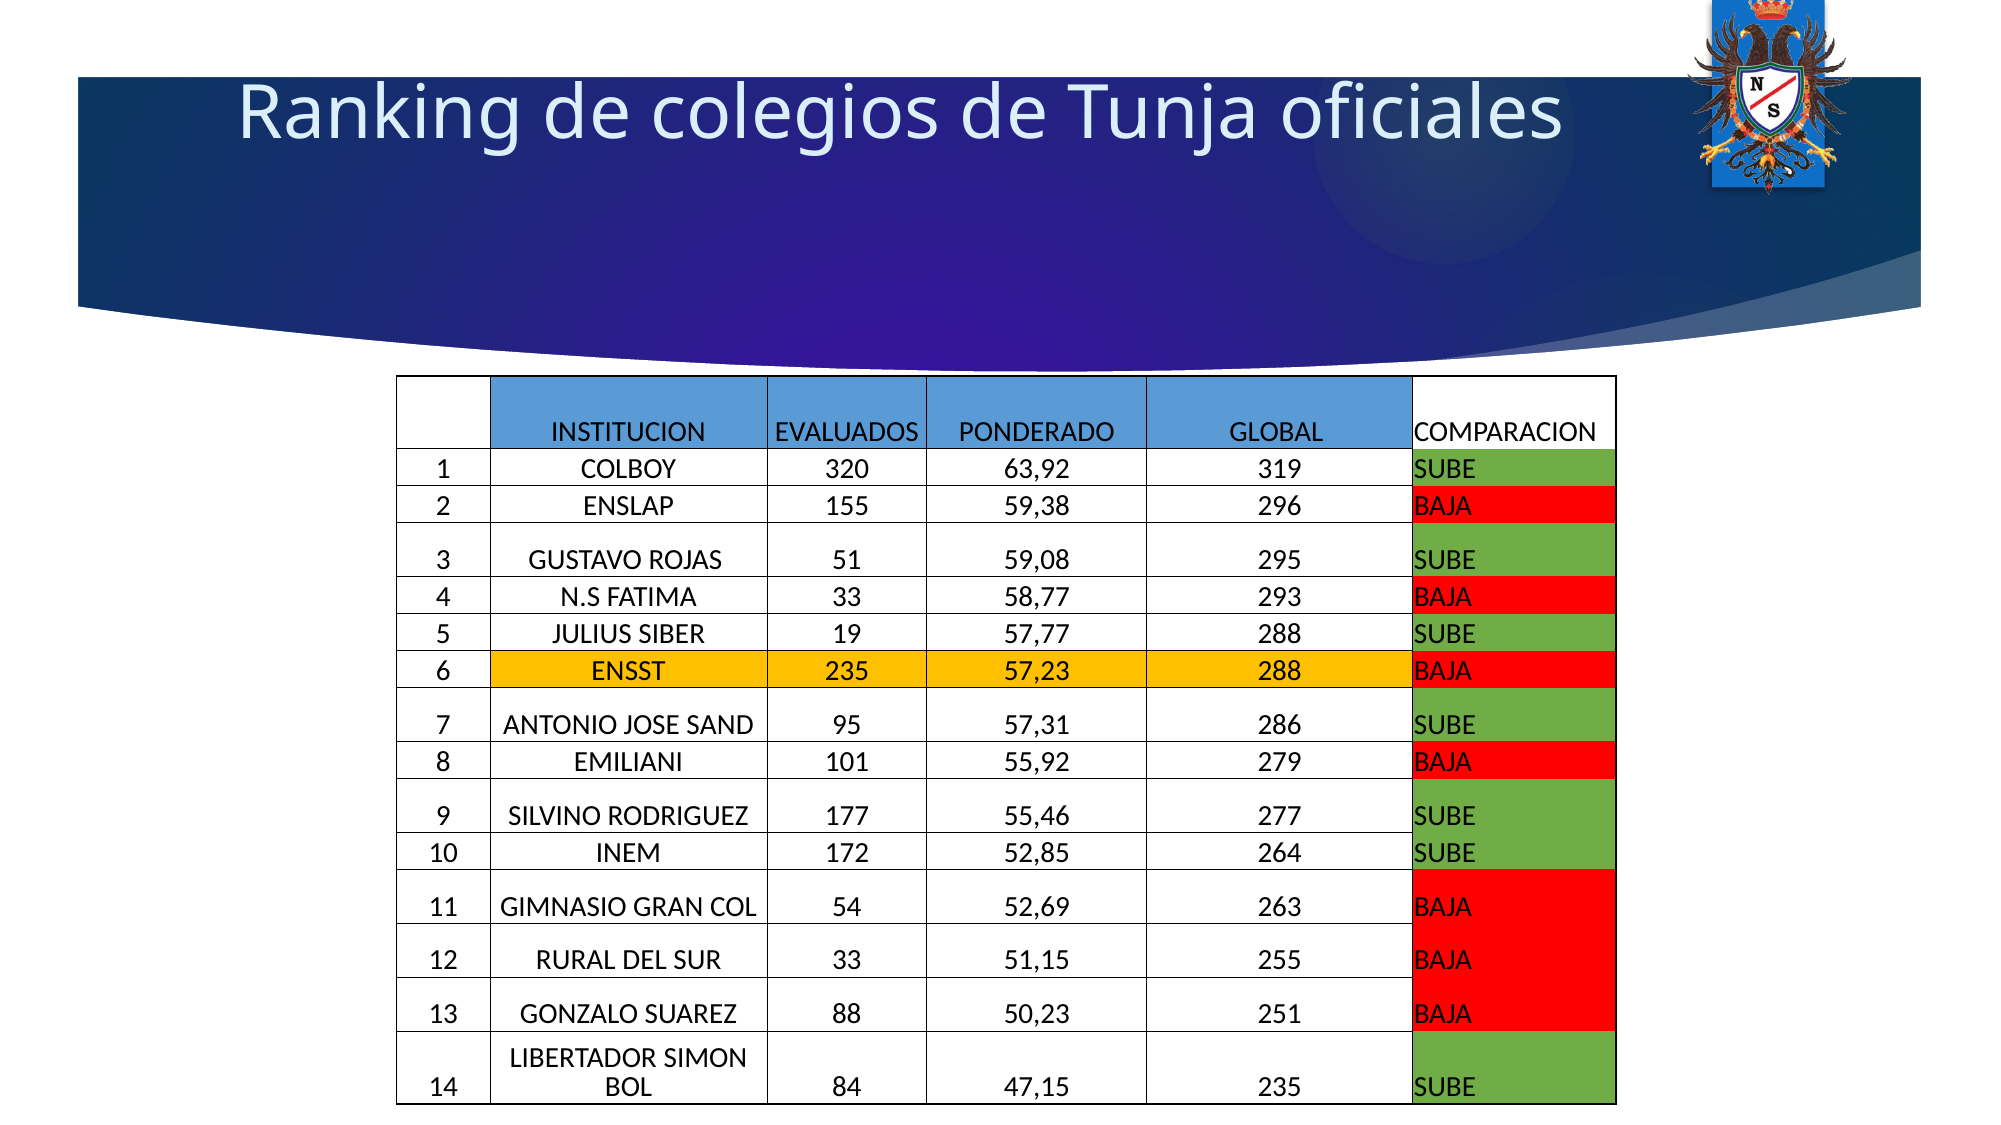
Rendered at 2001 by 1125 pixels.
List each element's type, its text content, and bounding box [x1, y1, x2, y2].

table_cell ENSST [491, 651, 767, 687]
table_cell GIMNASIO GRAN COL [491, 870, 767, 923]
table_cell 54 [768, 870, 926, 923]
table_header INSTITUCION [491, 377, 767, 448]
table_cell 13 [397, 978, 490, 1031]
table_cell 319 [1147, 449, 1412, 485]
table_cell 33 [768, 924, 926, 977]
table_cell SUBE [1413, 779, 1615, 832]
table_cell 235 [768, 651, 926, 687]
table_cell SILVINO RODRIGUEZ [491, 779, 767, 832]
table_cell 288 [1147, 651, 1412, 687]
table_cell 296 [1147, 486, 1412, 522]
table_cell 59,38 [927, 486, 1146, 522]
table_cell 155 [768, 486, 926, 522]
table_cell BAJA [1413, 741, 1615, 779]
table_cell 57,77 [927, 614, 1146, 650]
table_cell BAJA [1413, 869, 1615, 923]
table_cell 7 [397, 688, 490, 741]
table_cell 84 [768, 1032, 926, 1103]
table_cell 11 [397, 870, 490, 923]
table_cell 320 [768, 449, 926, 485]
table_cell 235 [1147, 1032, 1412, 1103]
table_cell JULIUS SIBER [491, 614, 767, 650]
table_cell BAJA [1413, 923, 1615, 977]
table_cell BAJA [1413, 486, 1615, 523]
table_cell 286 [1147, 688, 1412, 741]
table_cell 47,15 [927, 1032, 1146, 1103]
table_cell 264 [1147, 833, 1412, 869]
table_cell N.S FATIMA [491, 577, 767, 613]
table_cell 52,69 [927, 870, 1146, 923]
table_cell 6 [397, 651, 490, 687]
table_cell 55,46 [927, 779, 1146, 832]
table_cell 4 [397, 577, 490, 613]
table_cell 1 [397, 449, 490, 485]
table_cell 51 [768, 523, 926, 576]
table_cell 2 [397, 486, 490, 522]
table_cell 95 [768, 688, 926, 741]
title Ranking de colegios de Tunja oficiales [0, 0, 1675, 217]
table_cell 19 [768, 614, 926, 650]
table_cell INEM [491, 833, 767, 869]
table_header COMPARACION [1413, 377, 1615, 449]
table_cell 101 [768, 742, 926, 778]
table_cell 14 [397, 1032, 490, 1103]
picture [1681, 0, 1856, 238]
table_cell 63,92 [927, 449, 1146, 485]
table_cell 172 [768, 833, 926, 869]
table_cell BAJA [1413, 576, 1615, 614]
table_cell 33 [768, 577, 926, 613]
table_cell 52,85 [927, 833, 1146, 869]
table_cell 10 [397, 833, 490, 869]
table_cell 177 [768, 779, 926, 832]
table_cell 51,15 [927, 924, 1146, 977]
table_cell 3 [397, 523, 490, 576]
table_cell SUBE [1413, 832, 1615, 869]
table_cell SUBE [1413, 688, 1615, 741]
table_header PONDERADO [927, 377, 1146, 448]
table_cell SUBE [1413, 449, 1615, 486]
table_cell 293 [1147, 577, 1412, 613]
table_cell GUSTAVO ROJAS [491, 523, 767, 576]
table_cell 251 [1147, 978, 1412, 1031]
table_cell COLBOY [491, 449, 767, 485]
table_cell LIBERTADOR SIMON BOL [491, 1032, 767, 1103]
table_cell 58,77 [927, 577, 1146, 613]
table_cell SUBE [1413, 1031, 1615, 1103]
table_header [397, 377, 490, 448]
table_cell RURAL DEL SUR [491, 924, 767, 977]
table_cell 12 [397, 924, 490, 977]
table_cell 55,92 [927, 742, 1146, 778]
table_cell 59,08 [927, 523, 1146, 576]
table_cell 255 [1147, 924, 1412, 977]
table_cell 9 [397, 779, 490, 832]
table_cell BAJA [1413, 651, 1615, 688]
table_cell 263 [1147, 870, 1412, 923]
table_cell 295 [1147, 523, 1412, 576]
table_cell ENSLAP [491, 486, 767, 522]
table_cell GONZALO SUAREZ [491, 978, 767, 1031]
table_header EVALUADOS [768, 377, 926, 448]
table_cell 277 [1147, 779, 1412, 832]
table_cell 5 [397, 614, 490, 650]
table_cell 57,23 [927, 651, 1146, 687]
table_cell EMILIANI [491, 742, 767, 778]
table_cell 8 [397, 742, 490, 778]
table_cell 288 [1147, 614, 1412, 650]
table_cell 57,31 [927, 688, 1146, 741]
table_cell SUBE [1413, 523, 1615, 576]
table_cell 88 [768, 978, 926, 1031]
table_cell 279 [1147, 742, 1412, 778]
table_cell 50,23 [927, 978, 1146, 1031]
table_header GLOBAL [1147, 377, 1412, 448]
table_cell BAJA [1413, 977, 1615, 1031]
table_cell SUBE [1413, 614, 1615, 651]
table_cell ANTONIO JOSE SAND [491, 688, 767, 741]
